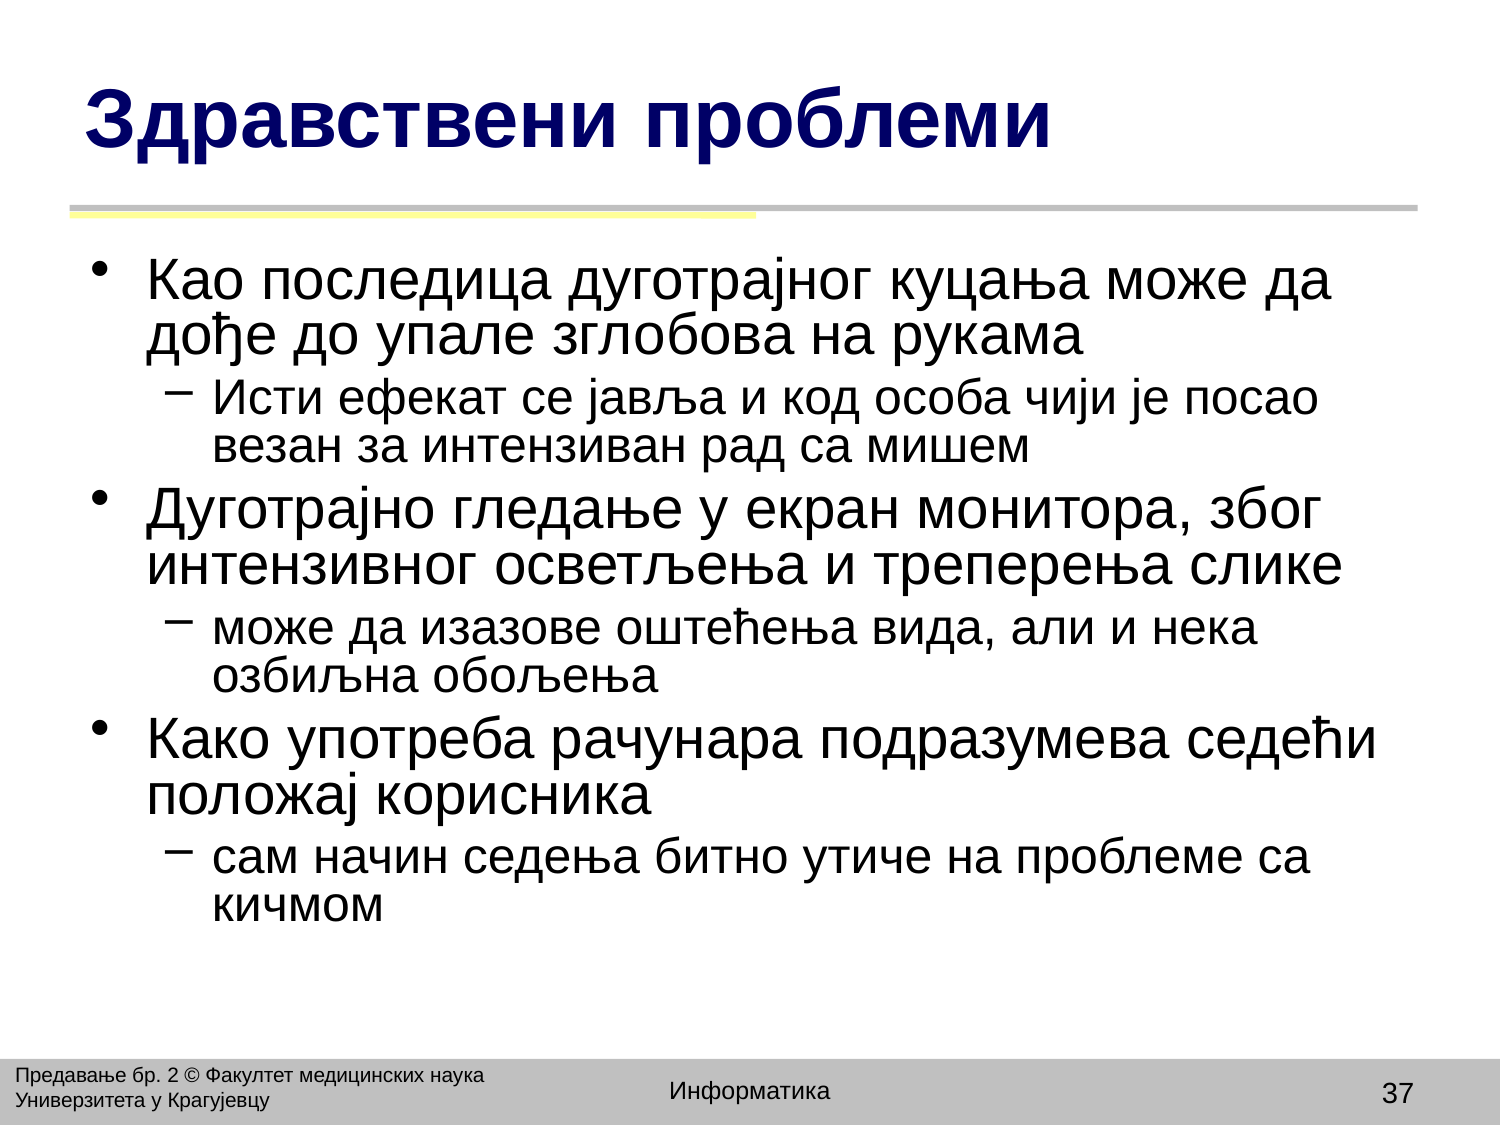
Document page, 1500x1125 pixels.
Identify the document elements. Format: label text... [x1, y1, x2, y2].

footer Информатика [512, 1066, 988, 1125]
slide_number Предавање бр. 2 © Факултет медицинских наука Универзитета у Крагујевцу [0, 1053, 607, 1108]
title Здравствени проблеми [69, 19, 1426, 208]
slide_number 37 [1079, 1066, 1430, 1125]
list Као последица дуготрајног куцања може да дође до упале зглобова на рукама Исти ефекат се јавља и код особа чији је посао везан за интензиван рад са мишем Дуготрајно гледање у екран монитора, због интензивног осветљења и треперења слике може да изазове оштећења вида, али и нека озбиљна обољења Како употреба рачунара подразумева седећи положај корисника сам начин седења битно утиче на проблеме са кичмом [74, 246, 1426, 1023]
